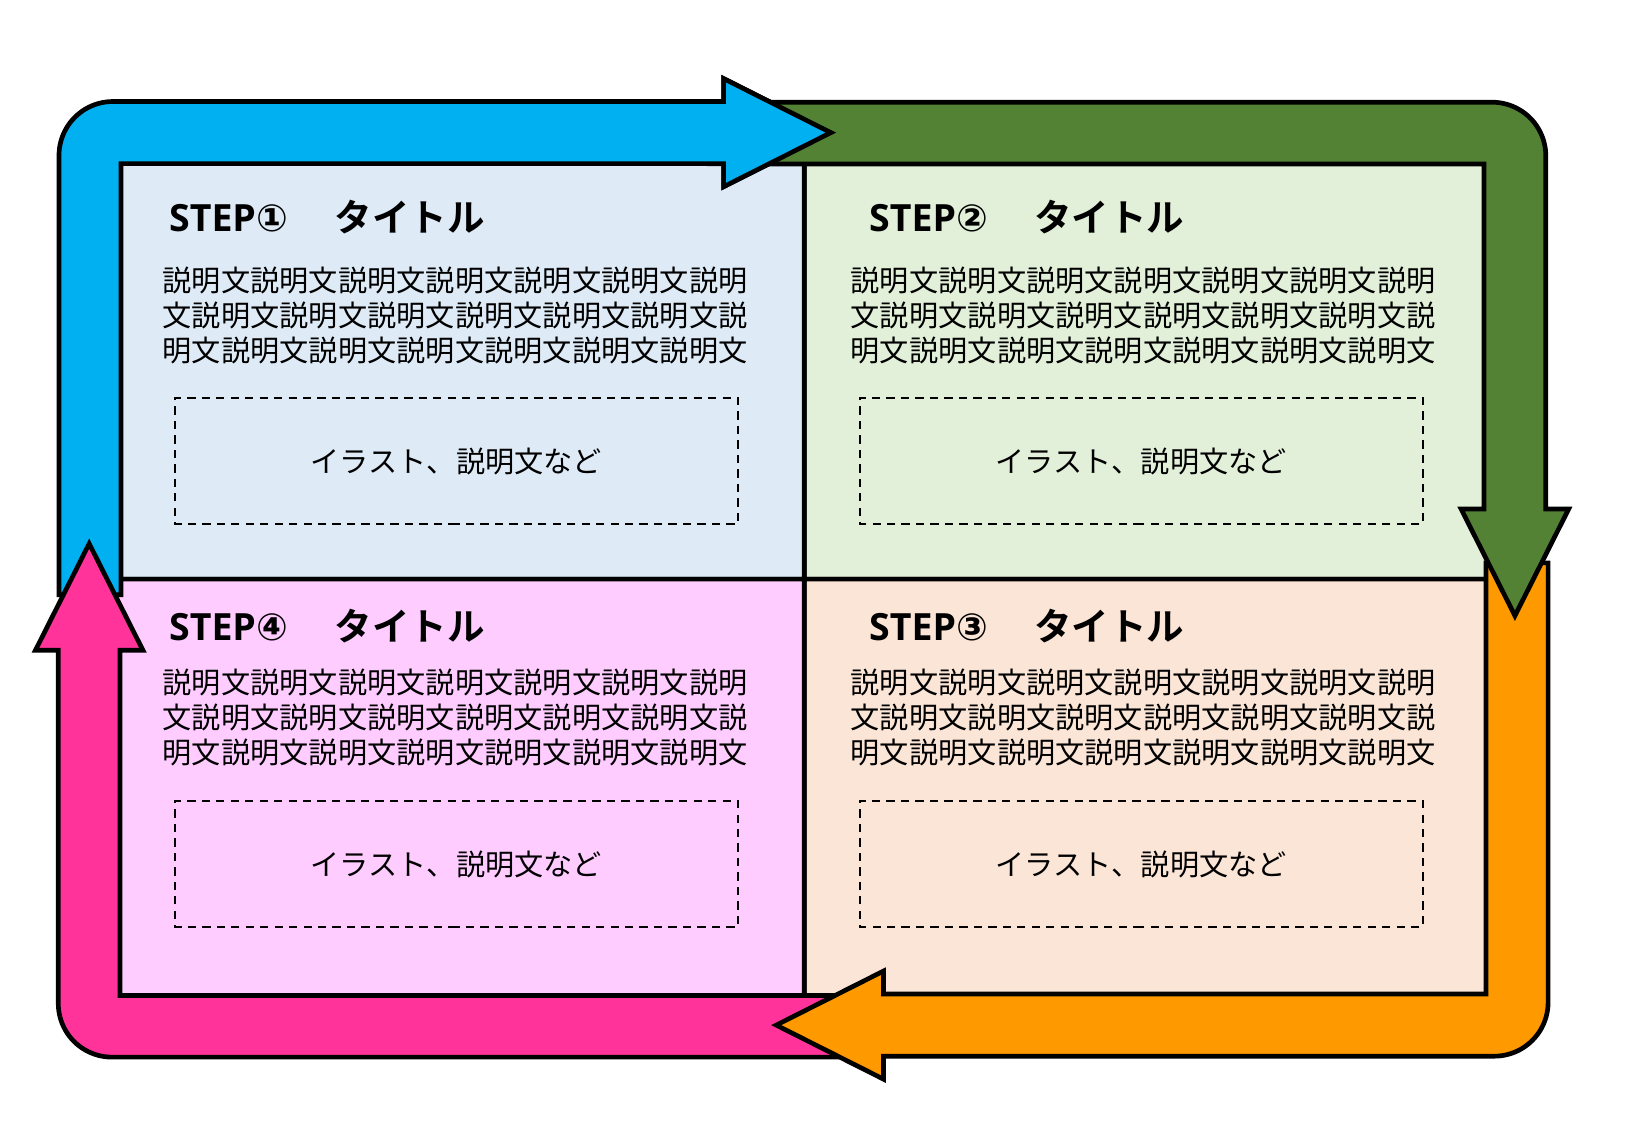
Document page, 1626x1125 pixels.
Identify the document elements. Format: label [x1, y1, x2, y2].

text_box [35, 78, 1569, 1080]
